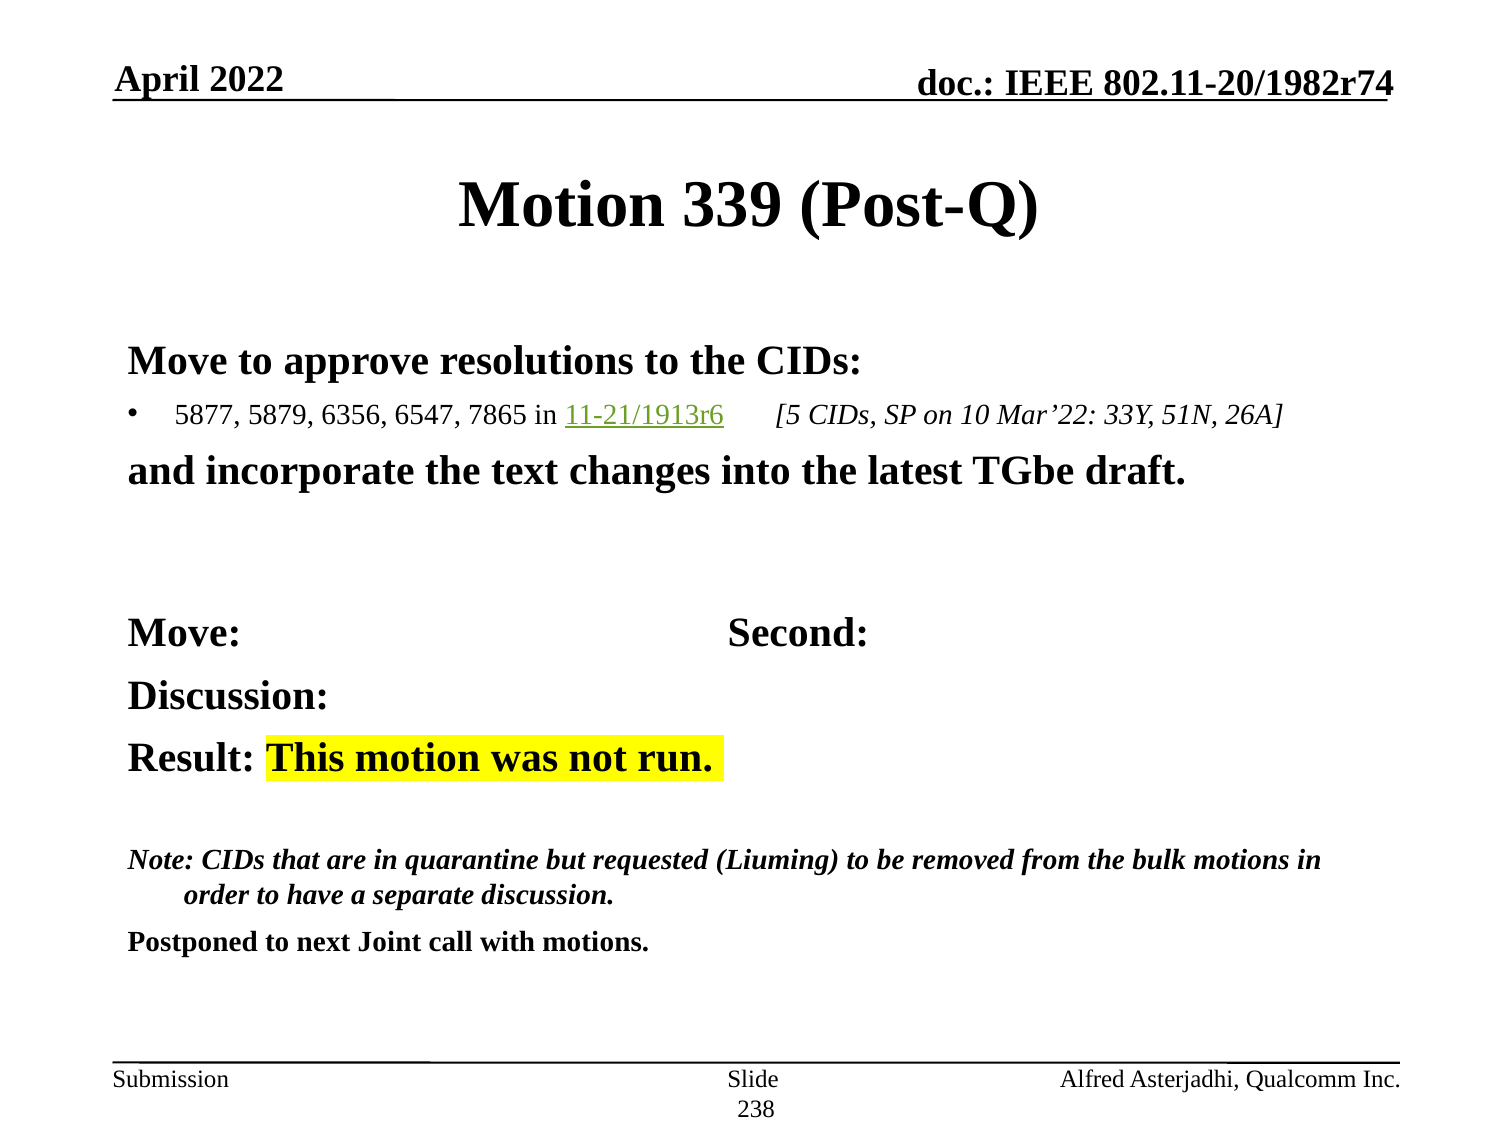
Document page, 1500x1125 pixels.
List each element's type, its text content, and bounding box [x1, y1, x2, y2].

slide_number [114, 54, 423, 100]
list Move to approve resolutions to the CIDs: 5877, 5879, 6356, 6547, 7865 in 11-21/1913r6 [5 CIDs, SP on 10 Mar’22: 33Y, 51N, 26A] and incorporate the text changes into the latest TGbe draft. Move: Second: Discussion: Result: This motion was not run. Note: CIDs that are in quarantine but requested (Liuming) to be removed from the bulk motions in order to have a separate discussion. Postponed to next Joint call with motions. [112, 324, 1388, 1000]
title Motion 339 (Post-Q) [112, 112, 1388, 288]
footer Alfred Asterjadhi, Qualcomm Inc. [878, 1061, 1402, 1093]
slide_number Slide 238 [712, 1061, 800, 1123]
